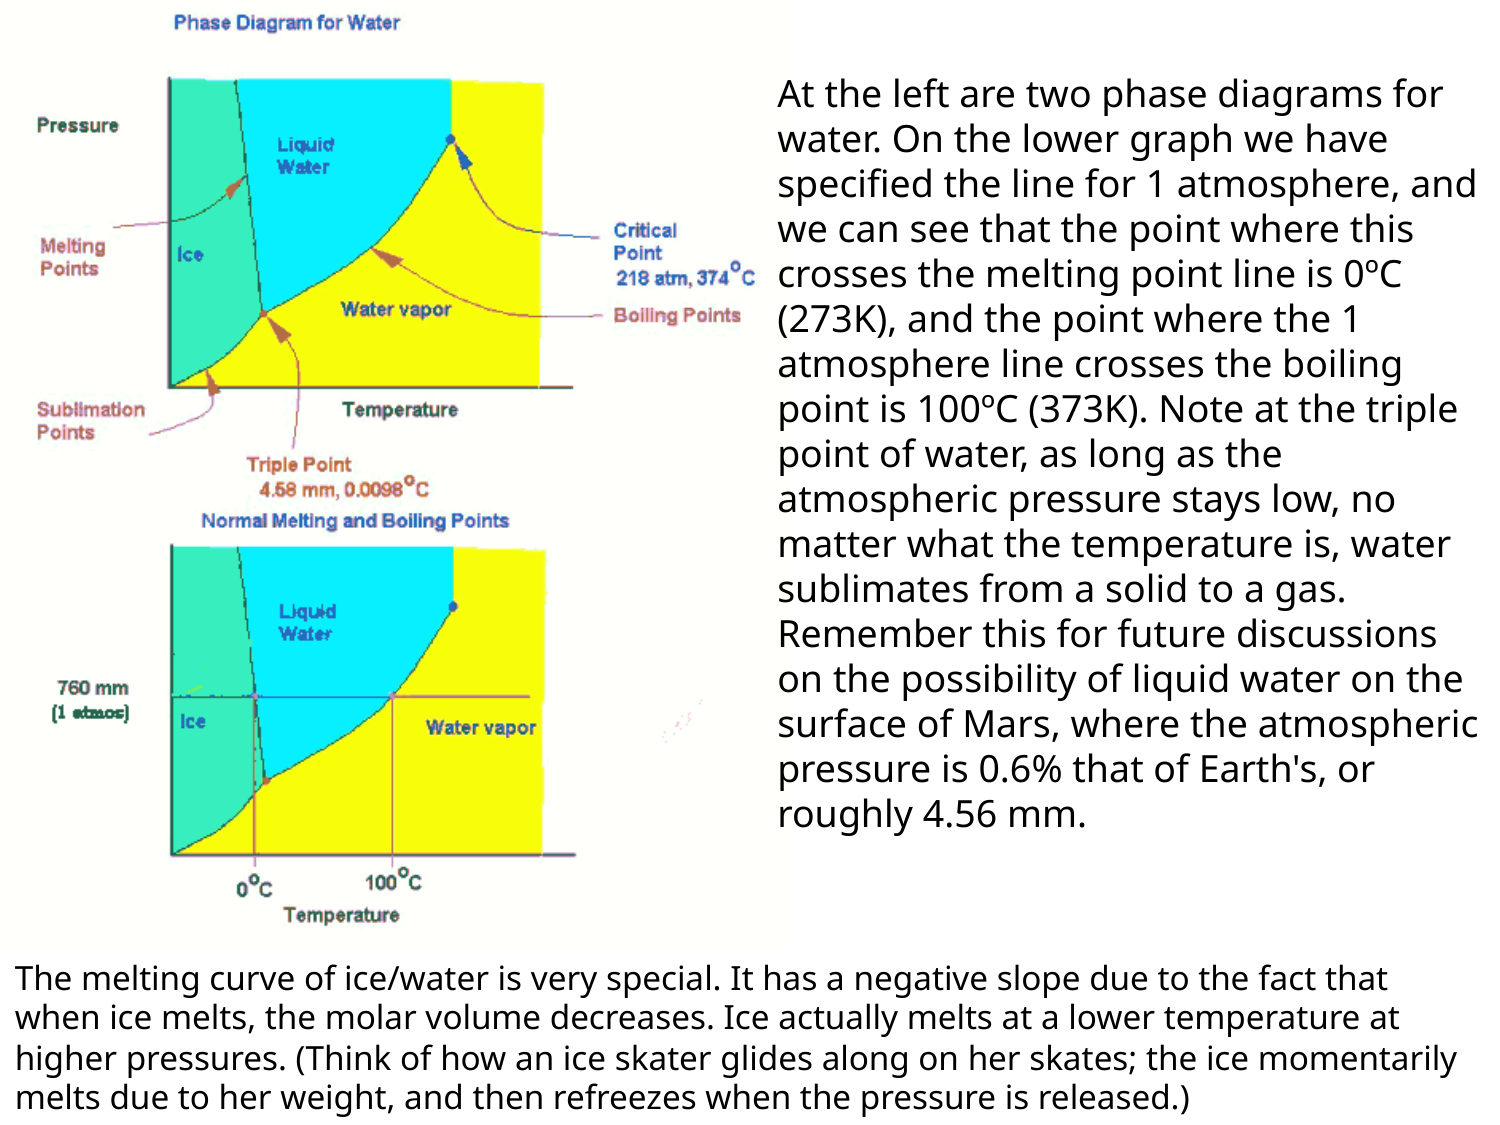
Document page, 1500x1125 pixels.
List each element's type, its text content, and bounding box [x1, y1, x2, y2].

text_box The melting curve of ice/water is very special. It has a negative slope due to the fact that when ice melts, the molar volume decreases. Ice actually melts at a lower temperature at higher pressures. (Think of how an ice skater glides along on her skates; the ice momentarily melts due to her weight, and then refreezes when the pressure is released.) [0, 949, 1500, 1124]
text_box At the left are two phase diagrams for water. On the lower graph we have specified the line for 1 atmosphere, and we can see that the point where this crosses the melting point line is 0ºC (273K), and the point where the 1 atmosphere line crosses the boiling point is 100ºC (373K). Note at the triple point of water, as long as the atmospheric pressure stays low, no matter what the temperature is, water sublimates from a solid to a gas. Remember this for future discussions on the possibility of liquid water on the surface of Mars, where the atmospheric pressure is 0.6% that of Earth's, or roughly 4.56 mm. [793, 62, 1500, 843]
picture [0, 0, 790, 951]
